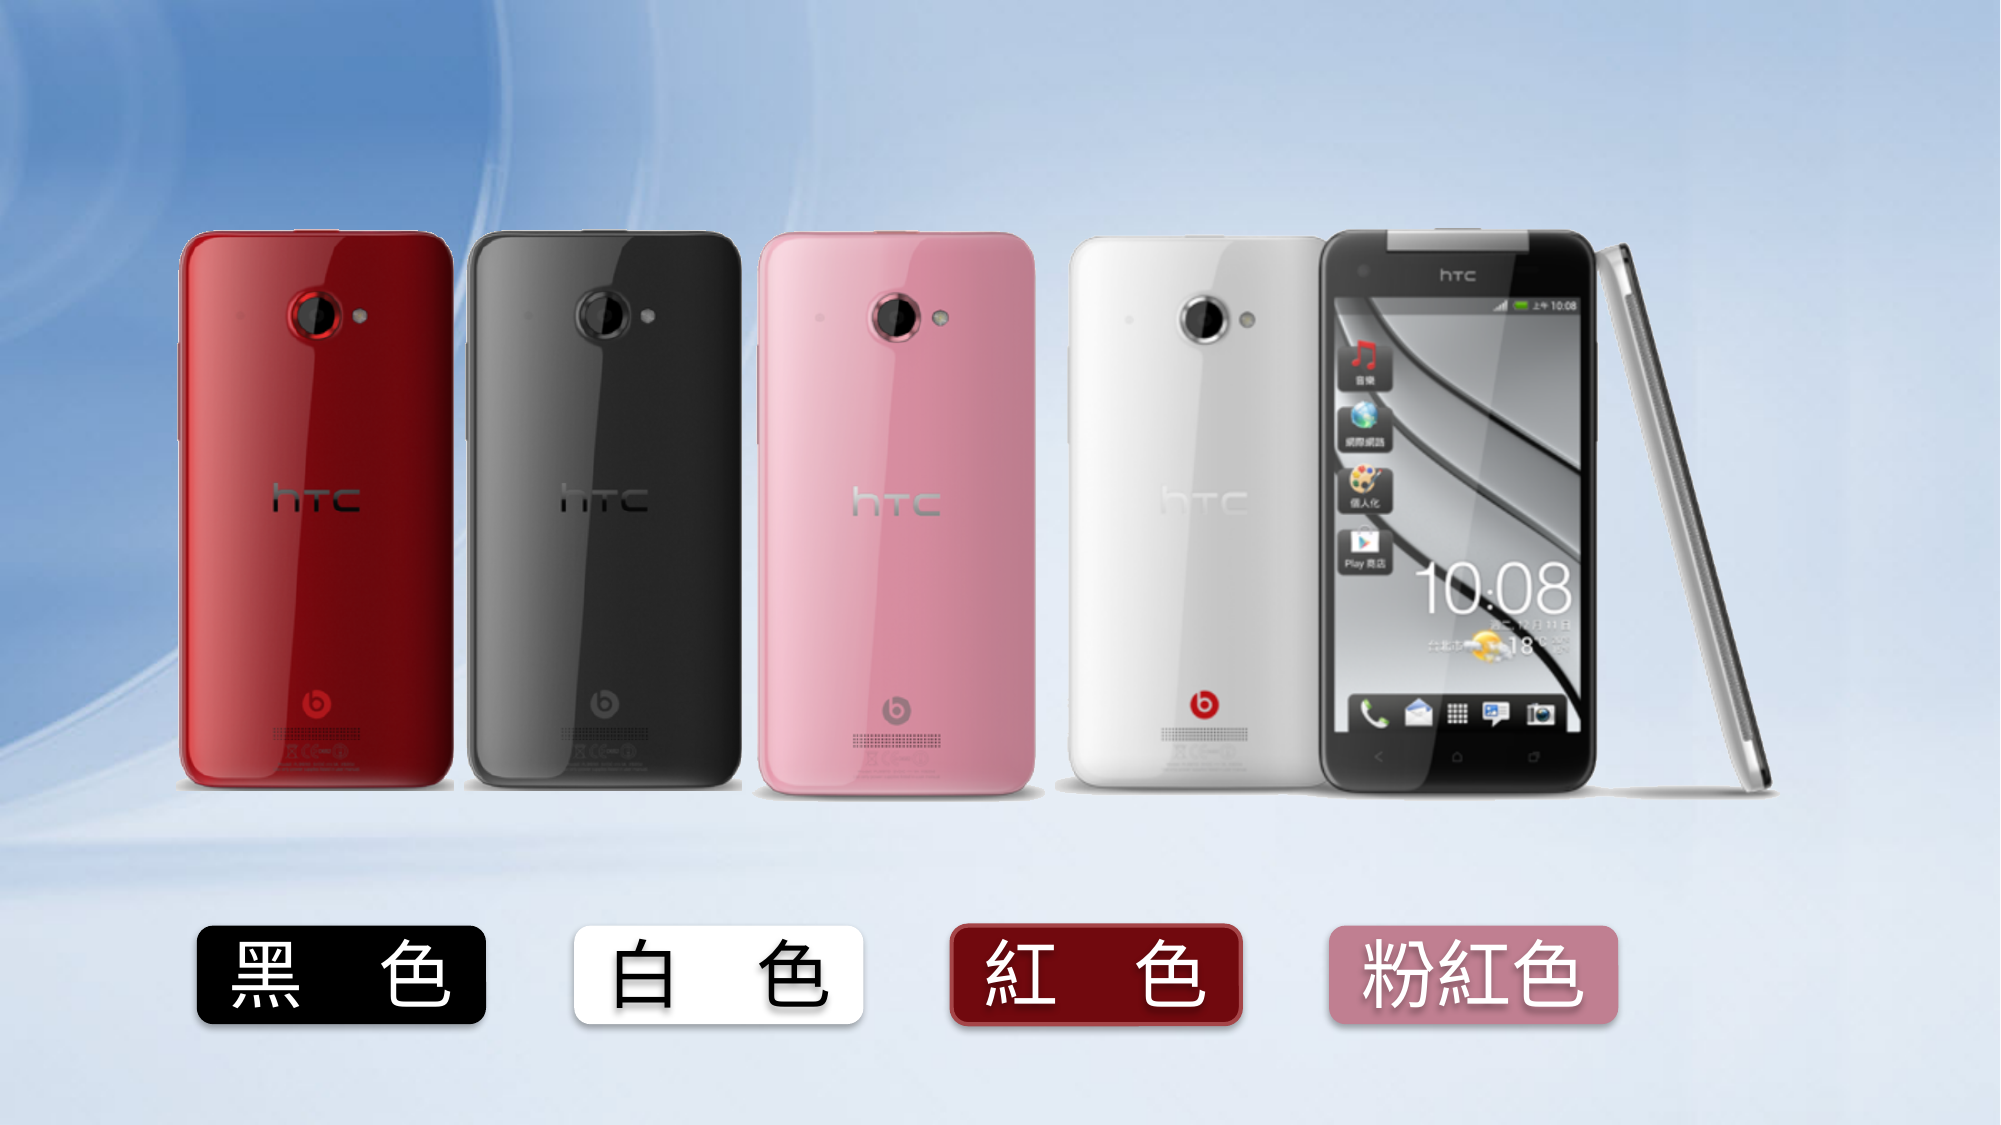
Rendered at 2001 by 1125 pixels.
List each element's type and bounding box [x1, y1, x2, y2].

text_box [573, 925, 864, 1025]
picture [0, 0, 2001, 1125]
text_box [951, 925, 1242, 1025]
text_box [196, 925, 487, 1025]
text_box [1328, 925, 1619, 1025]
